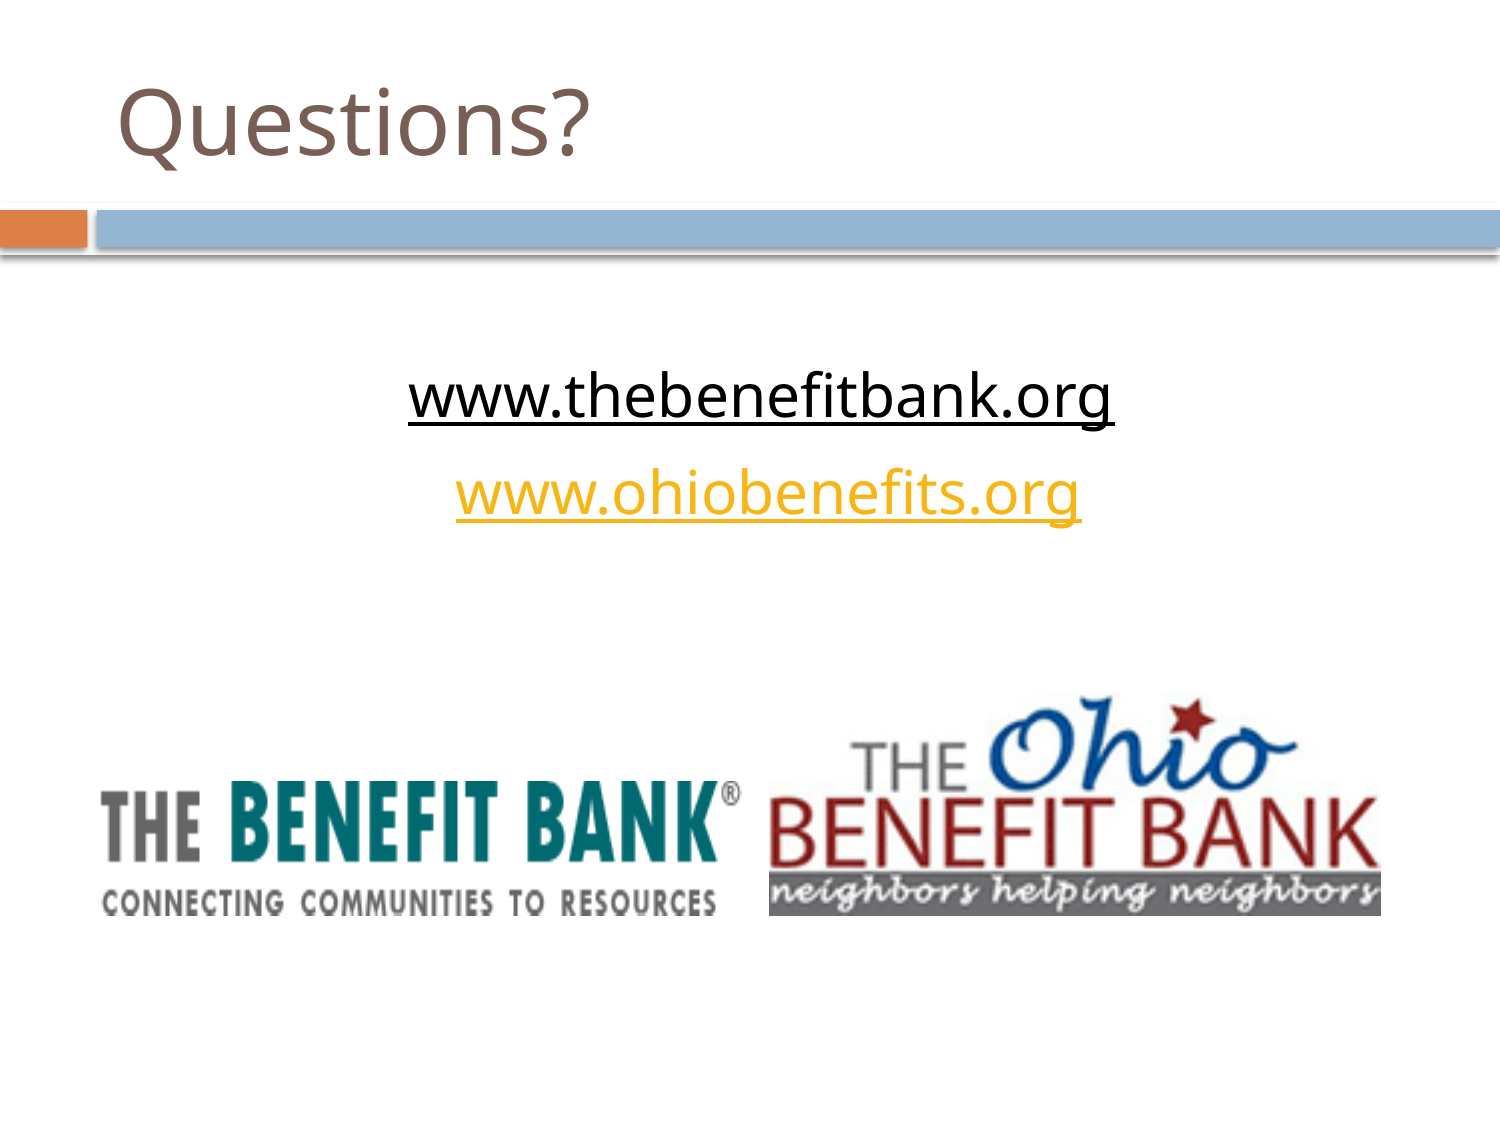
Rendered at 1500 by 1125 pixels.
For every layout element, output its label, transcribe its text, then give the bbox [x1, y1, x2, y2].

picture [100, 781, 742, 917]
picture [768, 647, 1382, 917]
list www.thebenefitbank.org www.ohiobenefits.org [100, 262, 1438, 1000]
title Questions? [100, 37, 1438, 200]
